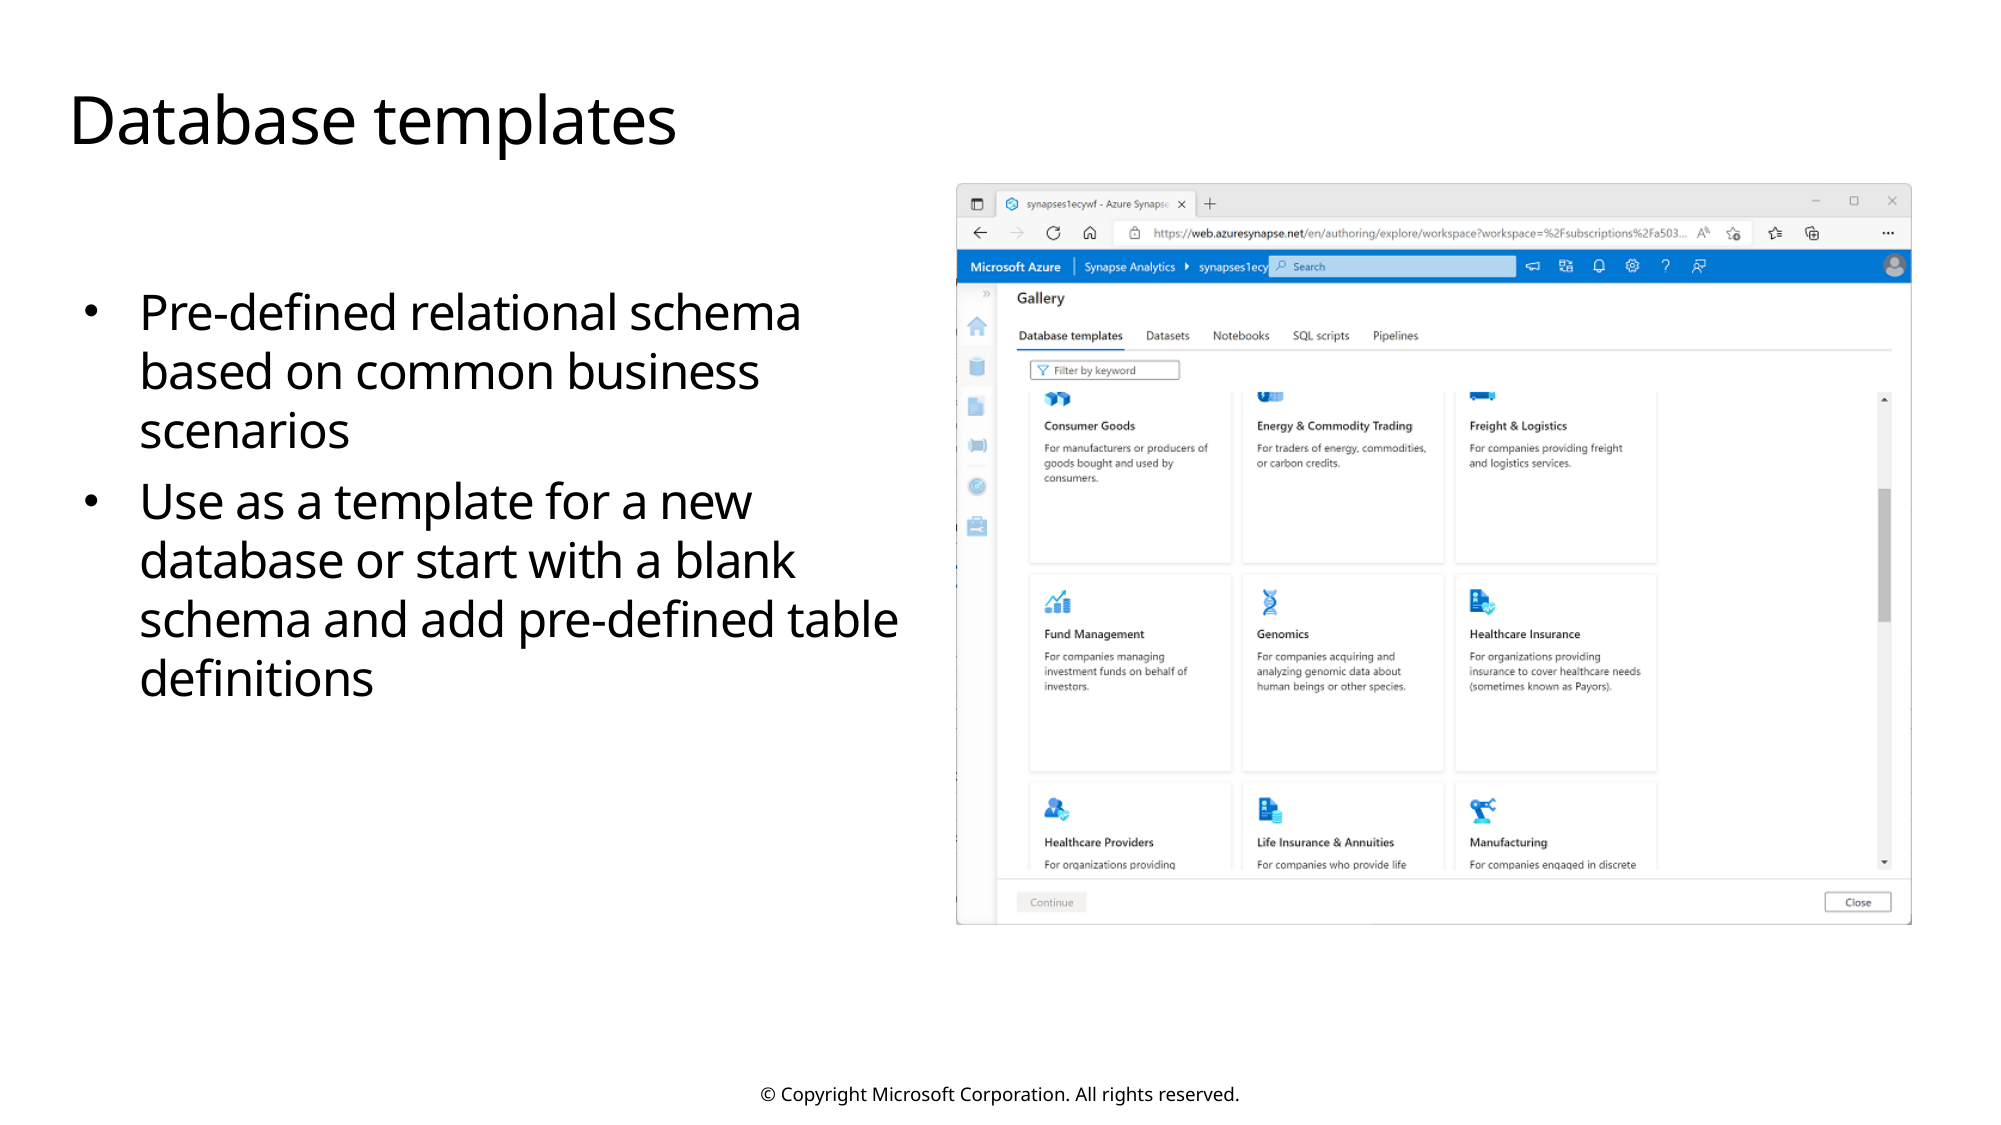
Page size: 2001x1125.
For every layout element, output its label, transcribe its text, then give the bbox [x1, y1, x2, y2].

text_box Pre-defined relational schema based on common business scenarios Use as a template for a new database or start with a blank schema and add pre-defined table definitions [68, 274, 922, 897]
picture [956, 183, 1912, 926]
title Database templates [68, 72, 1930, 184]
